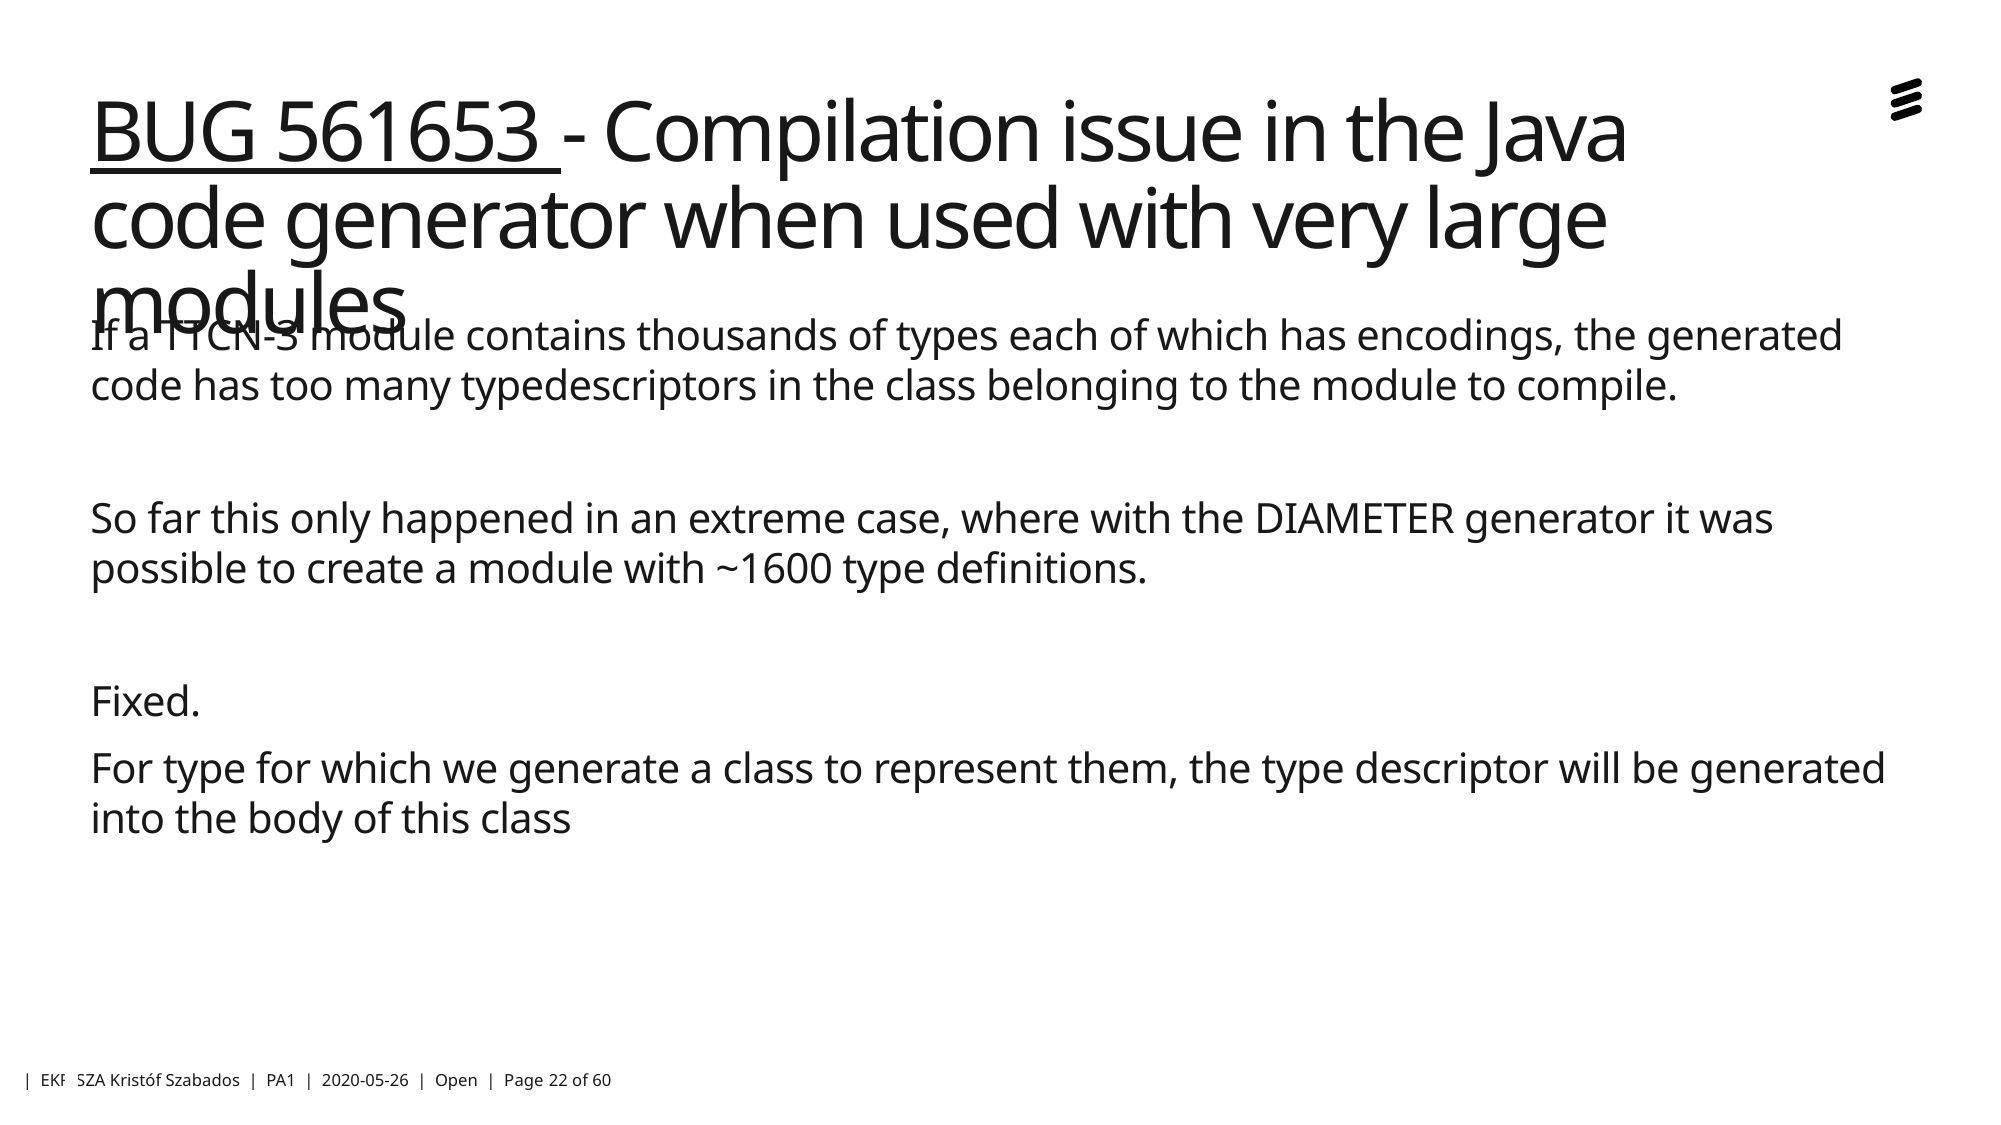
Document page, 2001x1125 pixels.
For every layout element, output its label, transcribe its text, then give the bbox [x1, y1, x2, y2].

title BUG 561653 - Compilation issue in the Java code generator when used with very large modules [78, 77, 1805, 256]
list If a TTCN-3 module contains thousands of types each of which has encodings, the generated code has too many typedescriptors in the class belonging to the module to compile. So far this only happened in an extreme case, where with the DIAMETER generator it was possible to create a module with ~1600 type definitions. Fixed. For type for which we generate a class to represent them, the type descriptor will be generated into the body of this class [78, 302, 1922, 1024]
